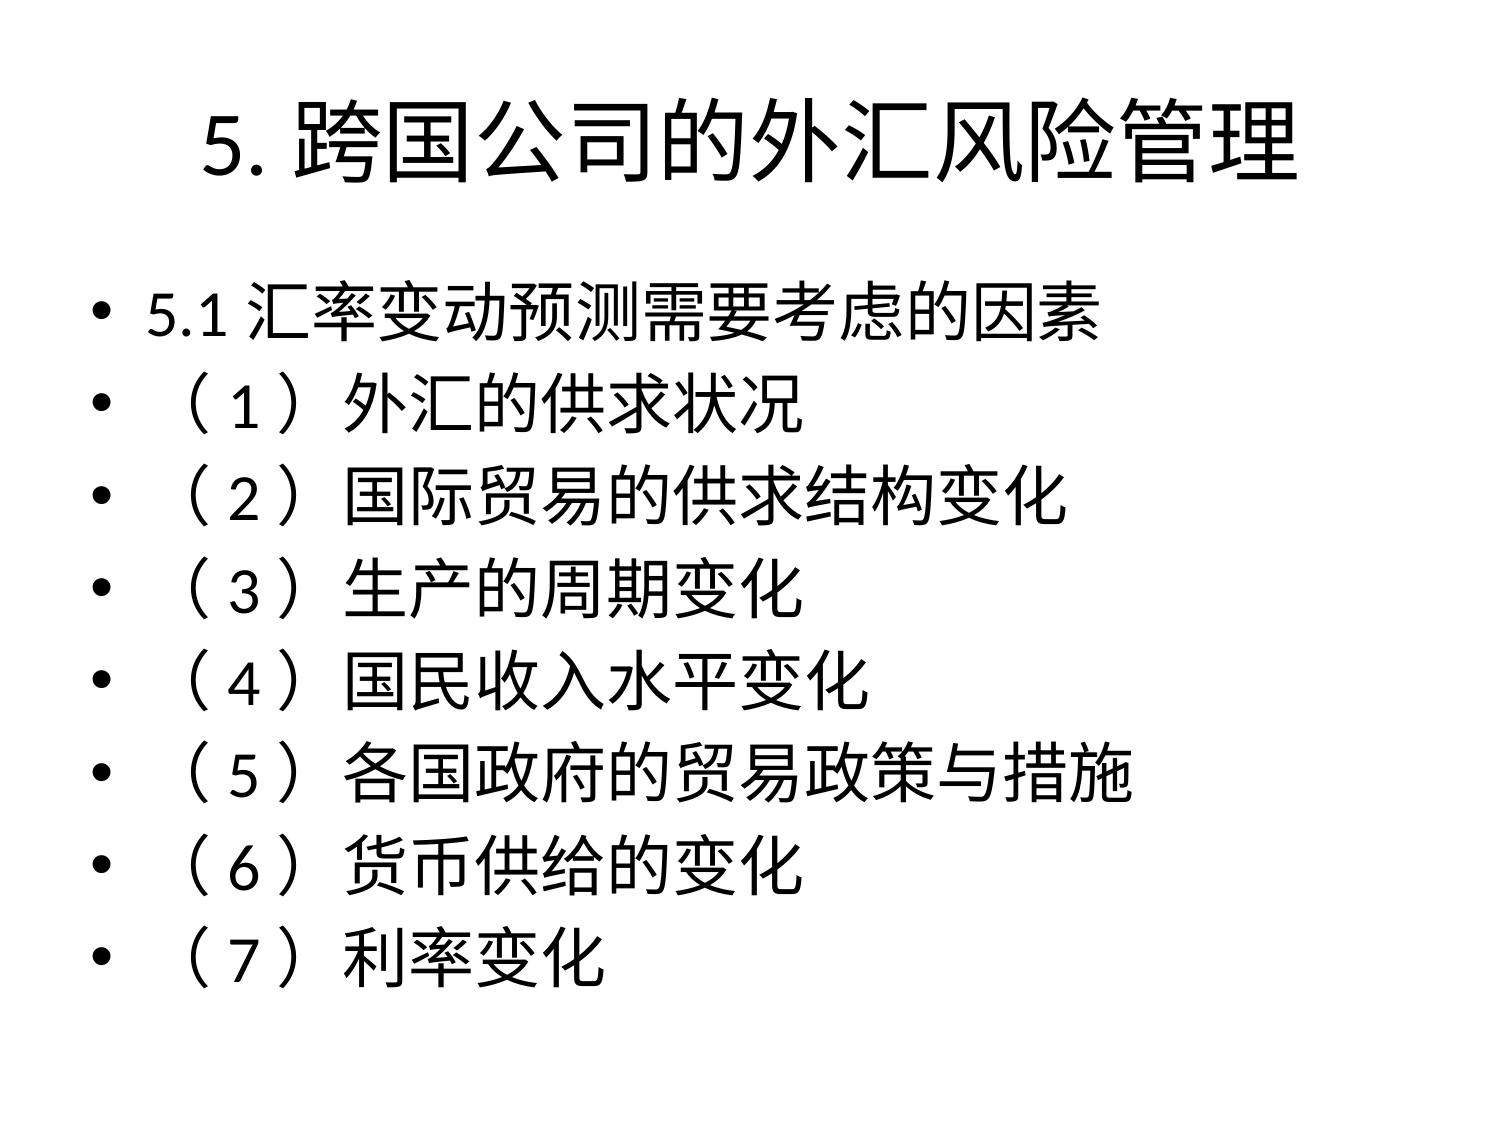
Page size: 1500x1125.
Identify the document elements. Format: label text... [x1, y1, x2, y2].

title 5.跨国公司的外汇风险管理 [75, 45, 1425, 233]
list 5.1汇率变动预测需要考虑的因素 （1）外汇的供求状况 （2）国际贸易的供求结构变化 （3）生产的周期变化 （4）国民收入水平变化 （5）各国政府的贸易政策与措施 （6）货币供给的变化 （7）利率变化 [75, 262, 1425, 1005]
